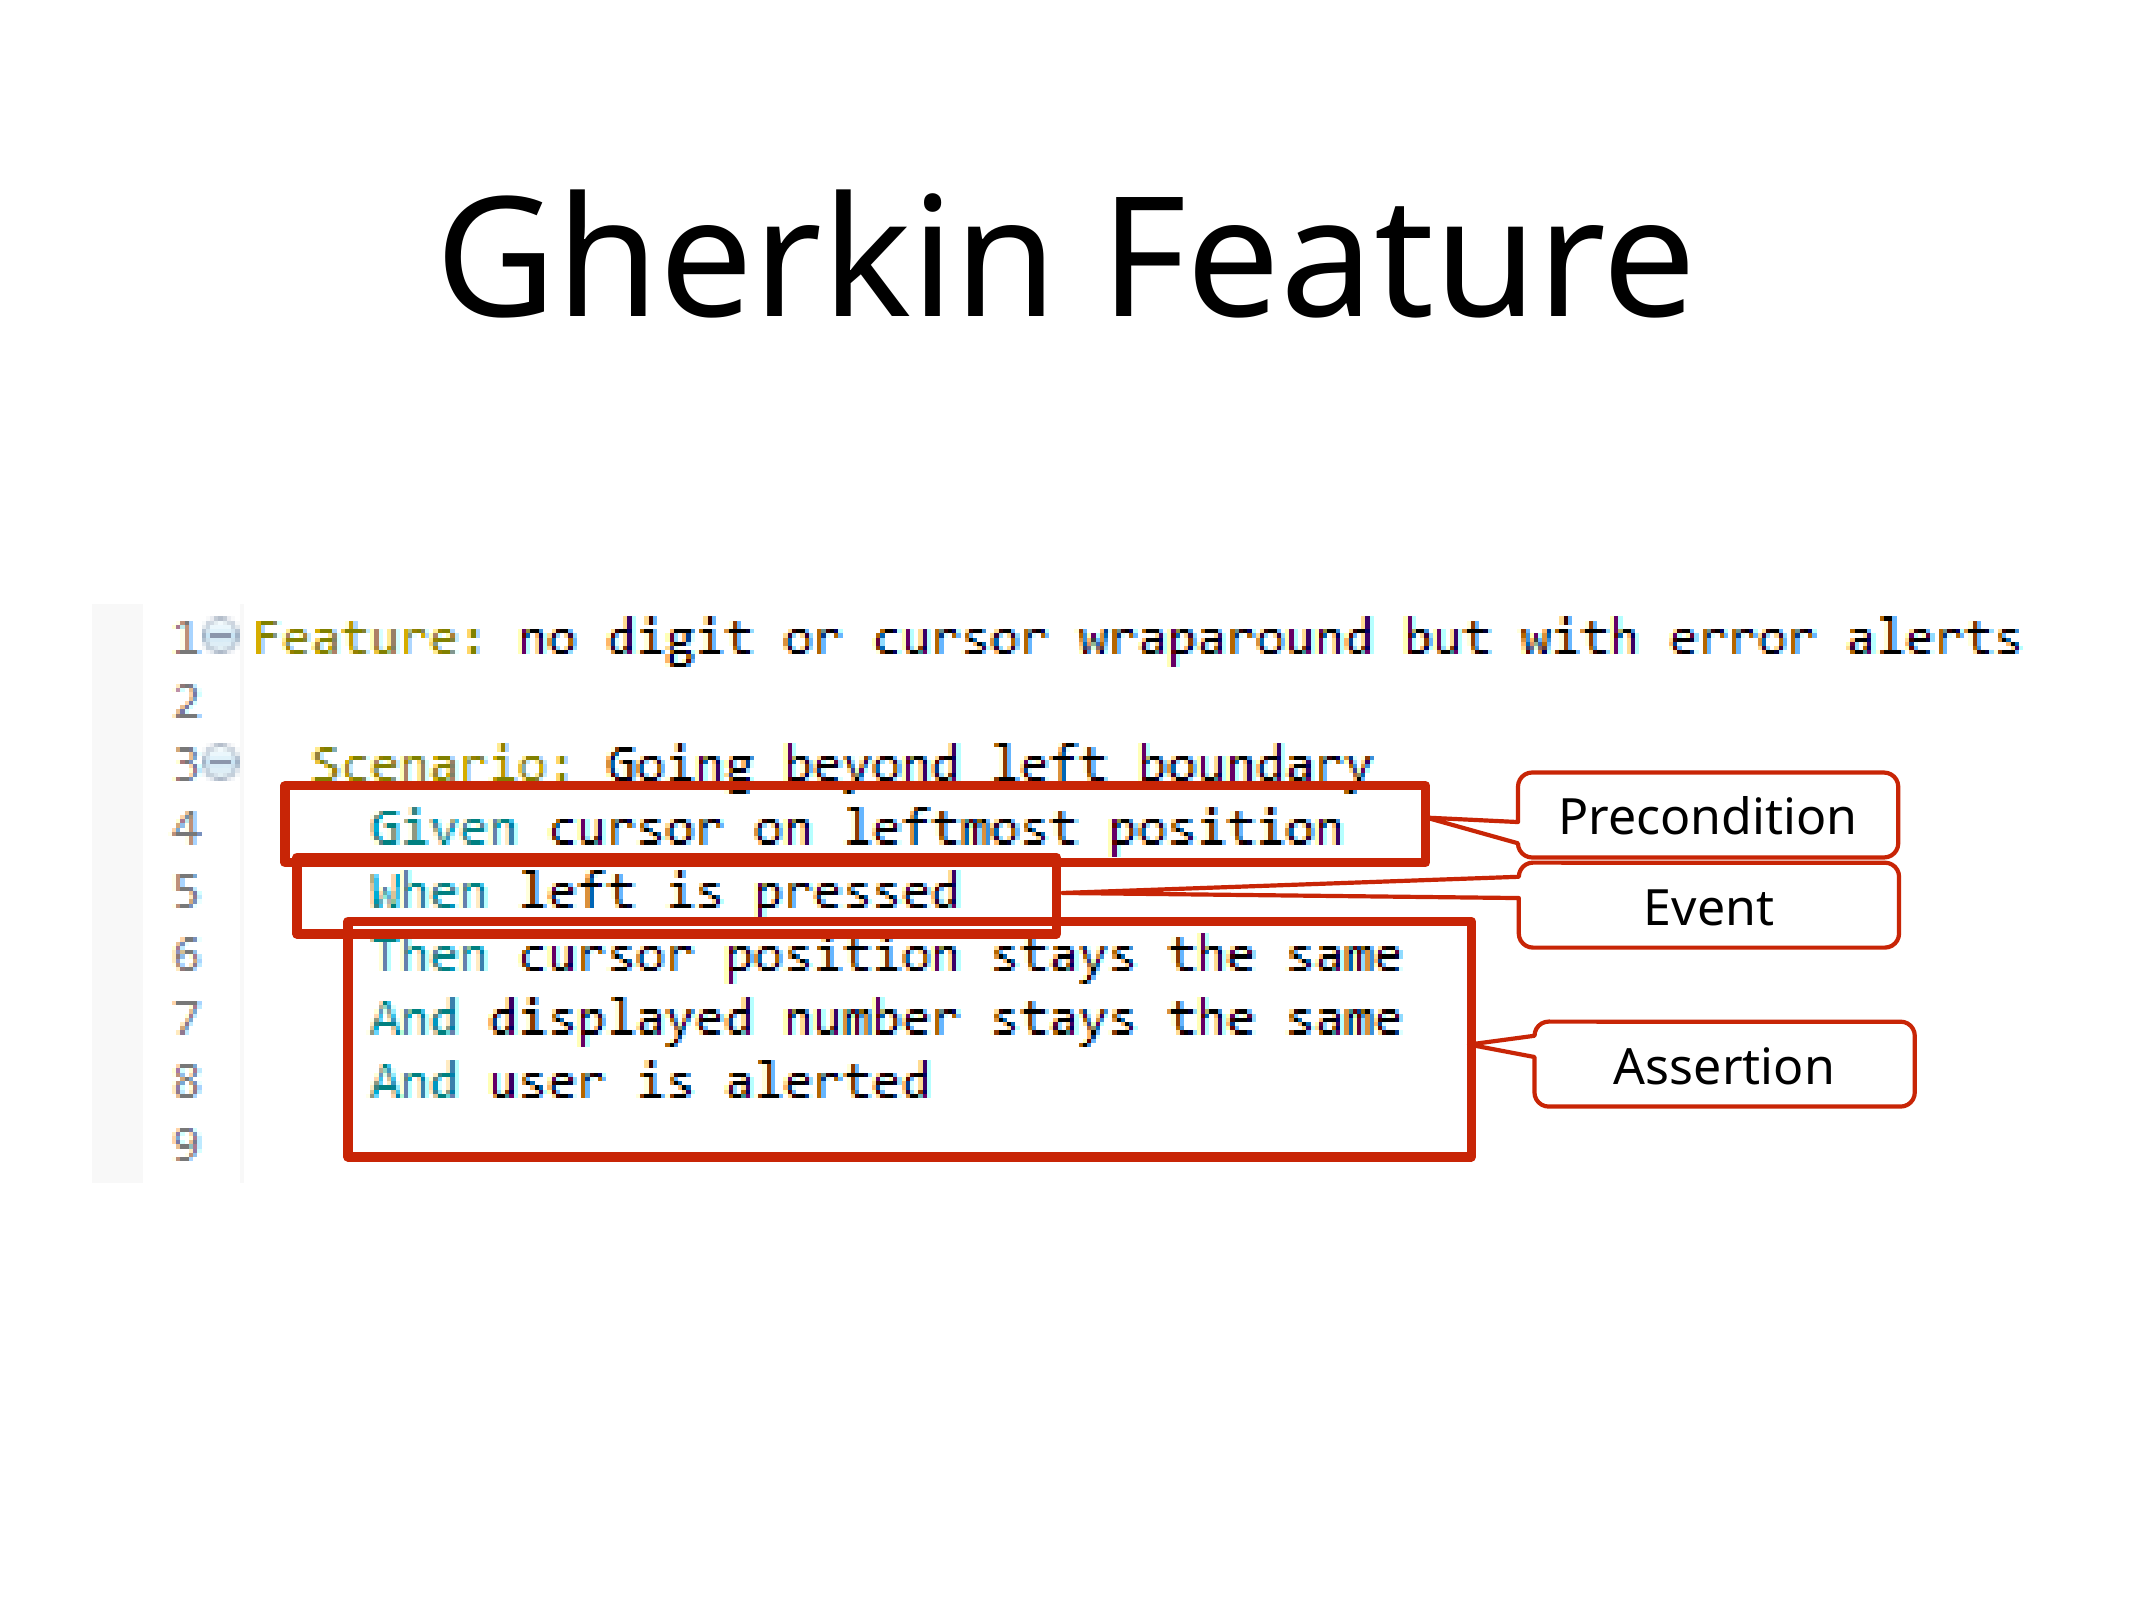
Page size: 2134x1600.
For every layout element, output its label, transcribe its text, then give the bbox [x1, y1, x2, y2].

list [84, 600, 2049, 1183]
title Gherkin Feature [155, 72, 1978, 428]
